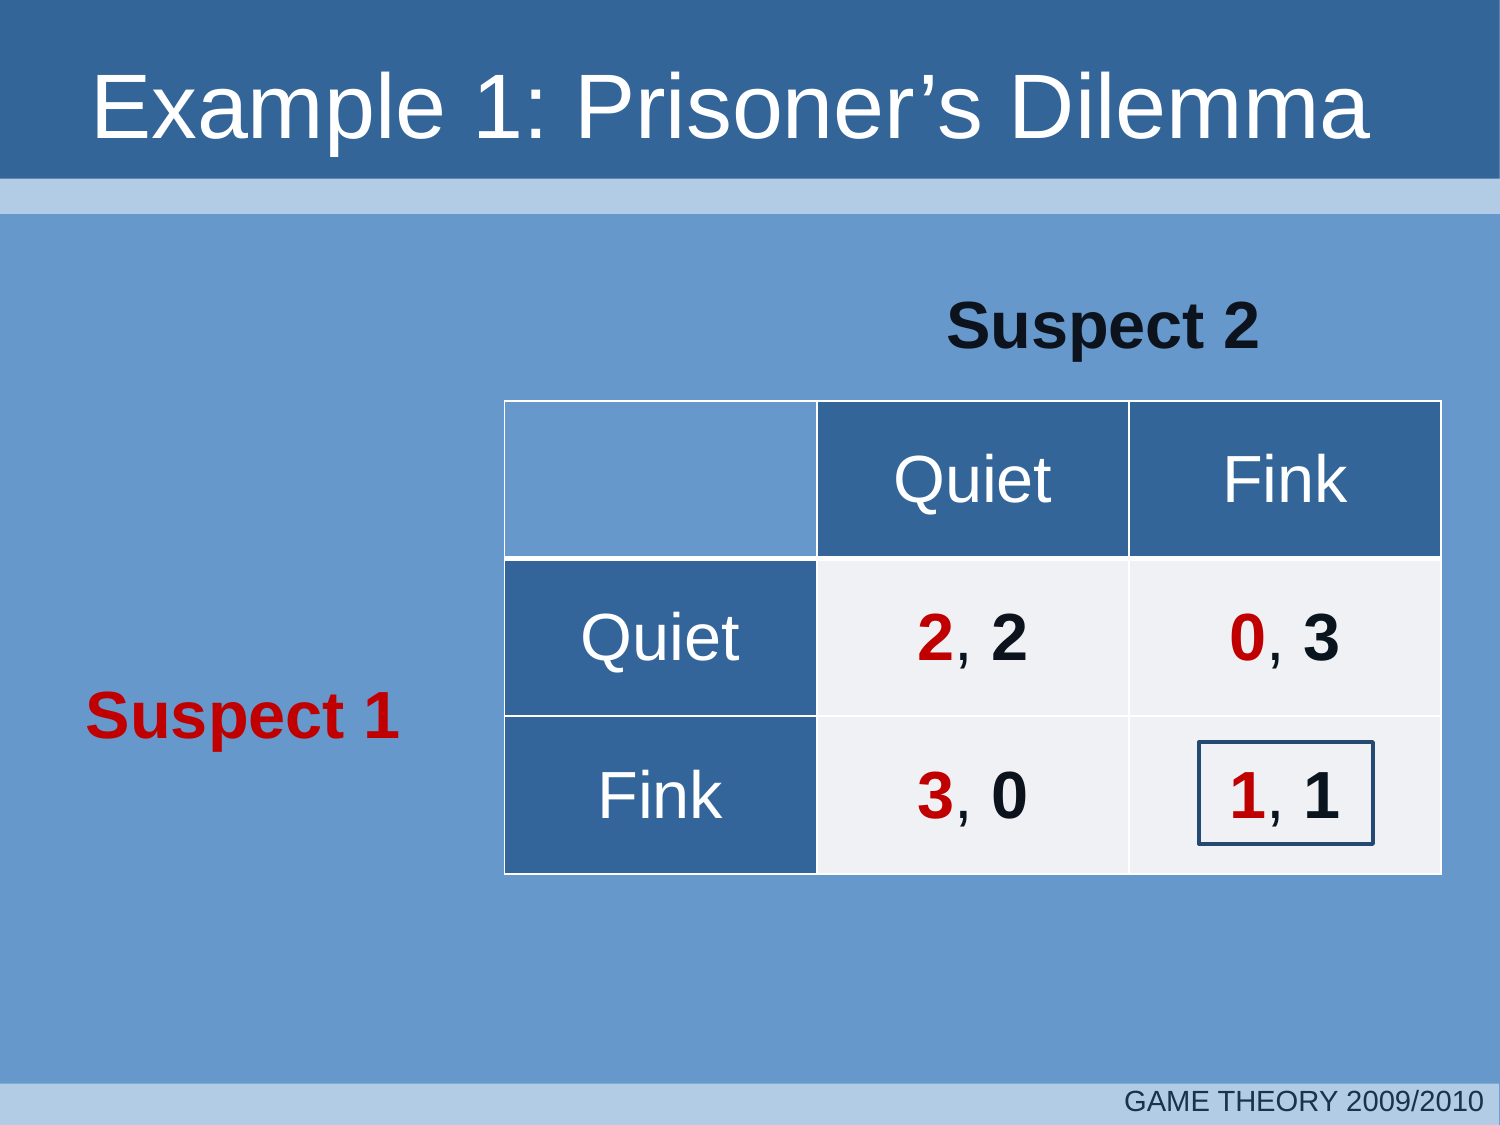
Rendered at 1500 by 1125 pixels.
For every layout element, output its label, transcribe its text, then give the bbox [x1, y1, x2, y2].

table_cell Quiet [505, 561, 816, 715]
table_cell 3, 0 [818, 717, 1128, 873]
table_header [505, 402, 816, 556]
table_cell 2, 2 [818, 561, 1128, 715]
table_header Fink [1130, 402, 1440, 556]
table_cell 1, 1 [1130, 717, 1440, 873]
text_box GAME THEORY 2009/2010 [1109, 1075, 1500, 1125]
table_cell Fink [505, 717, 816, 873]
table_header Quiet [818, 402, 1128, 556]
table_cell 0, 3 [1130, 561, 1440, 715]
title Example 1: Prisoner’s Dilemma [74, 42, 1436, 162]
text_box Suspect 2 [761, 274, 1445, 370]
text_box [1197, 740, 1375, 846]
text_box Suspect 1 [0, 664, 487, 759]
